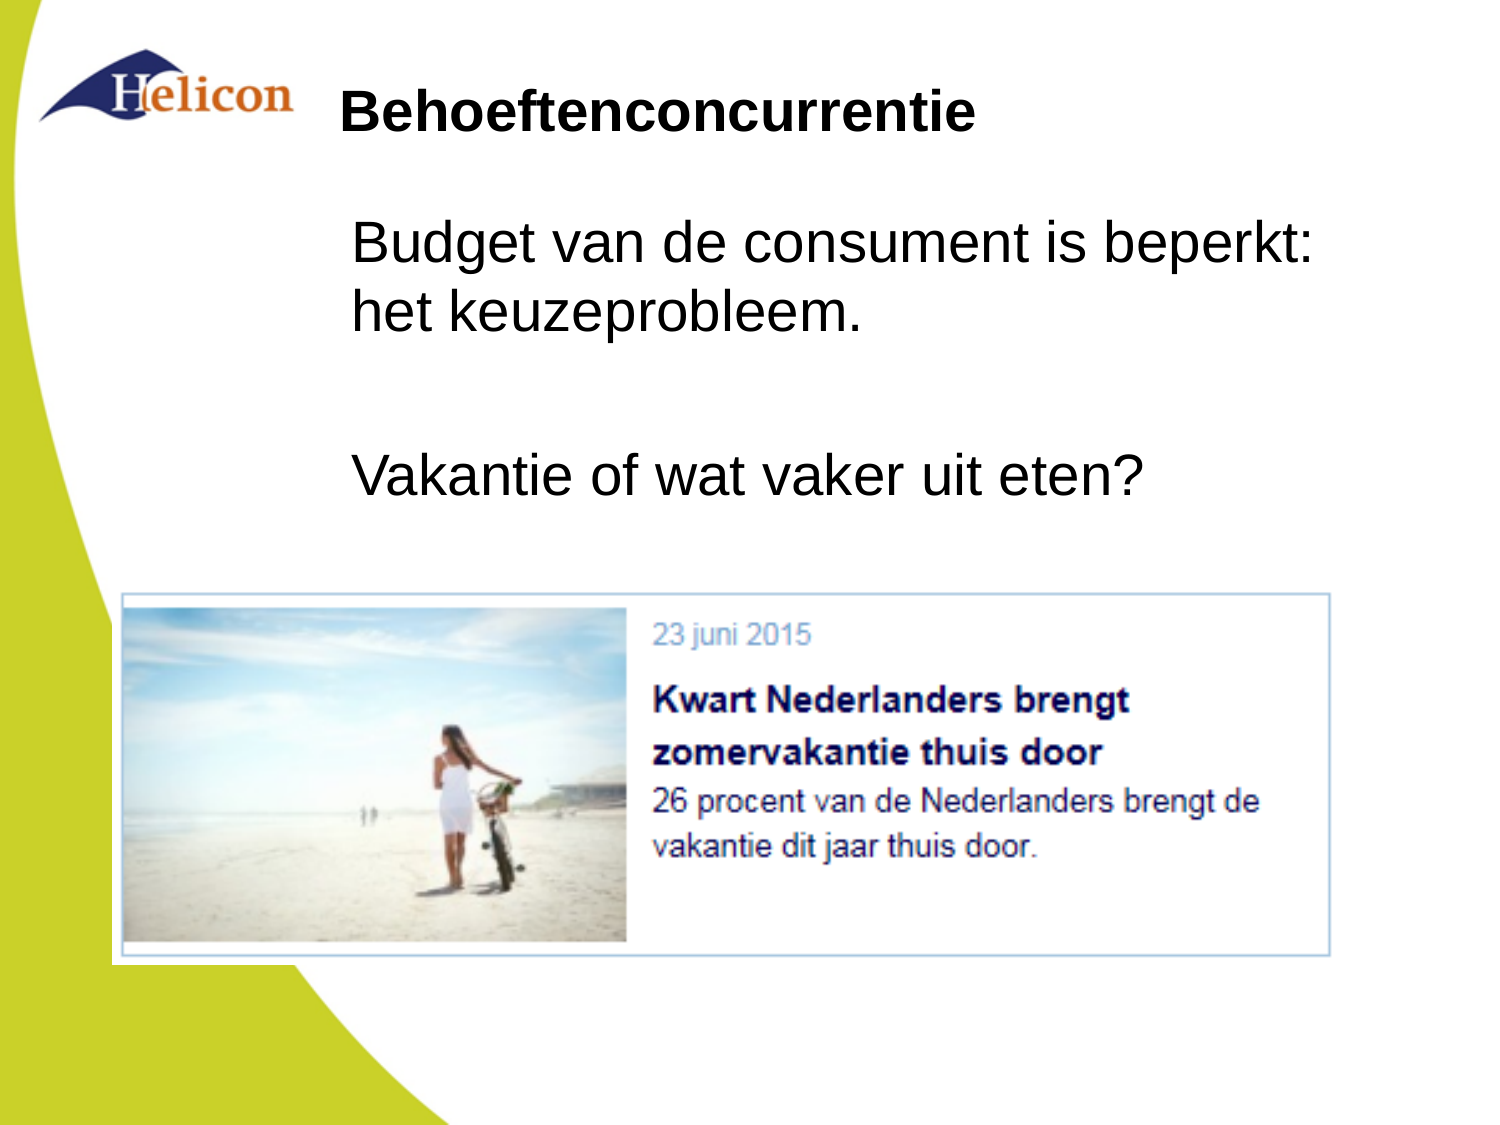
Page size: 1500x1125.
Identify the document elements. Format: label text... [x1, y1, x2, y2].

picture [0, 0, 1500, 1125]
list Budget van de consument is beperkt: het keuzeprobleem. Vakantie of wat vaker uit eten? [336, 196, 1425, 1005]
title Behoeftenconcurrentie [324, 54, 1415, 161]
